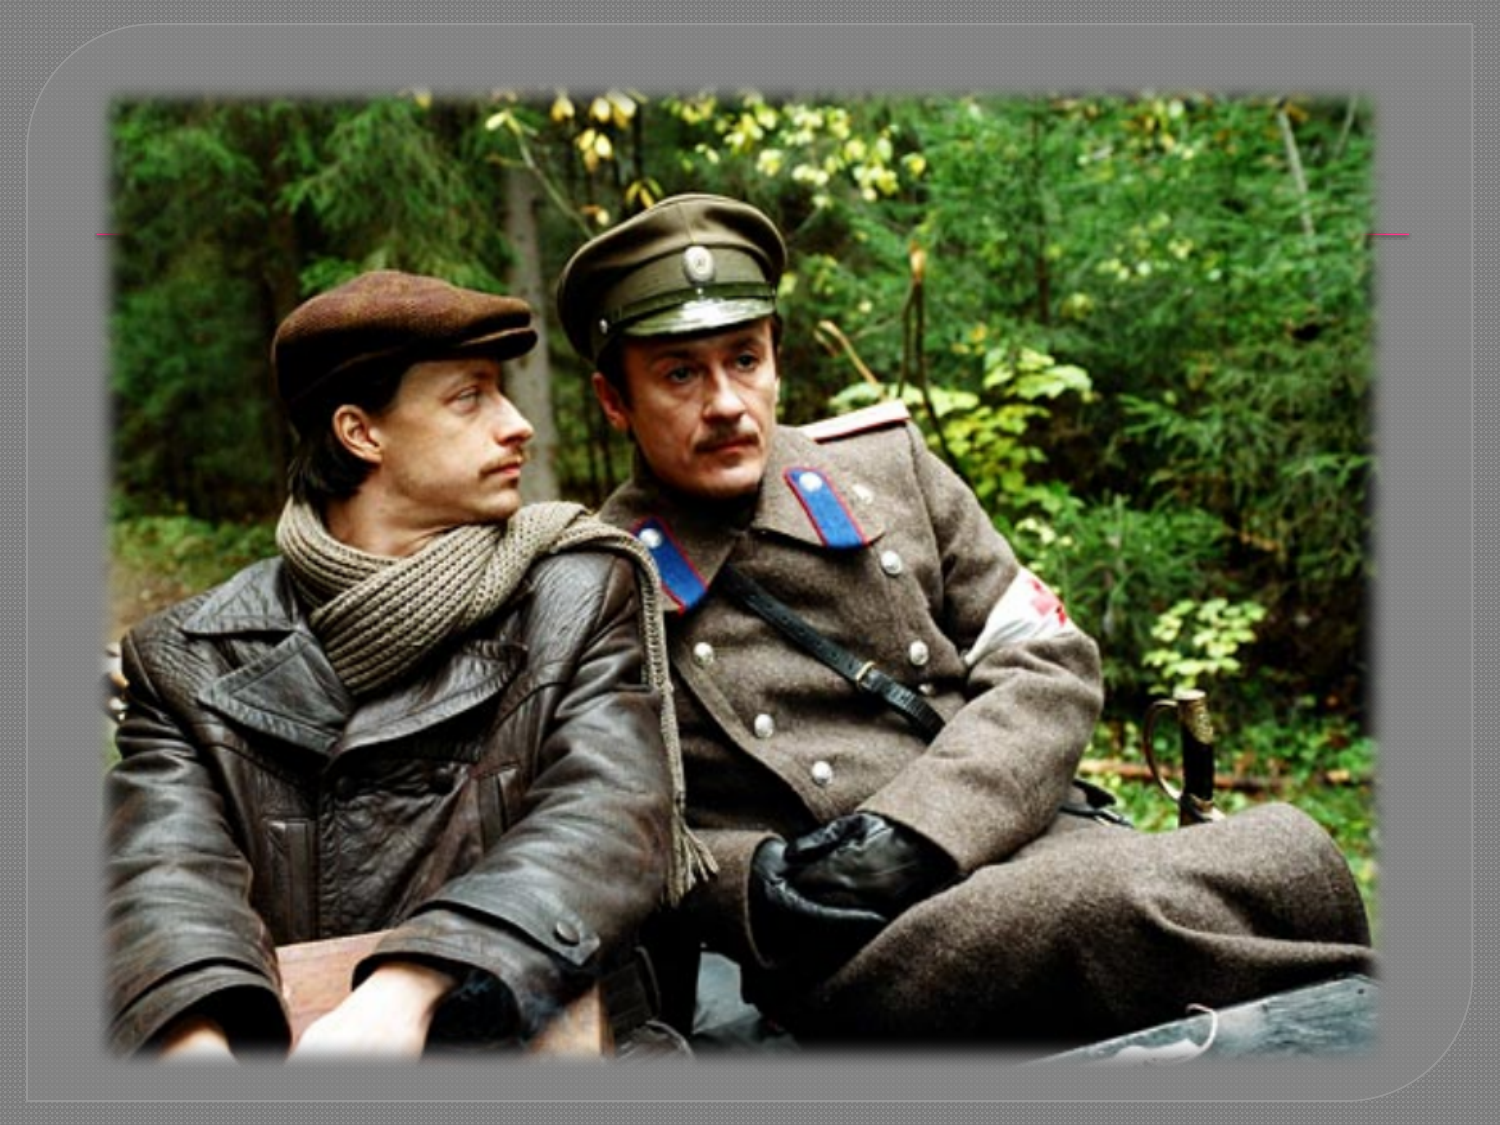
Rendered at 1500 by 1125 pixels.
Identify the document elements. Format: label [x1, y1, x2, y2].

picture [93, 81, 1392, 1071]
